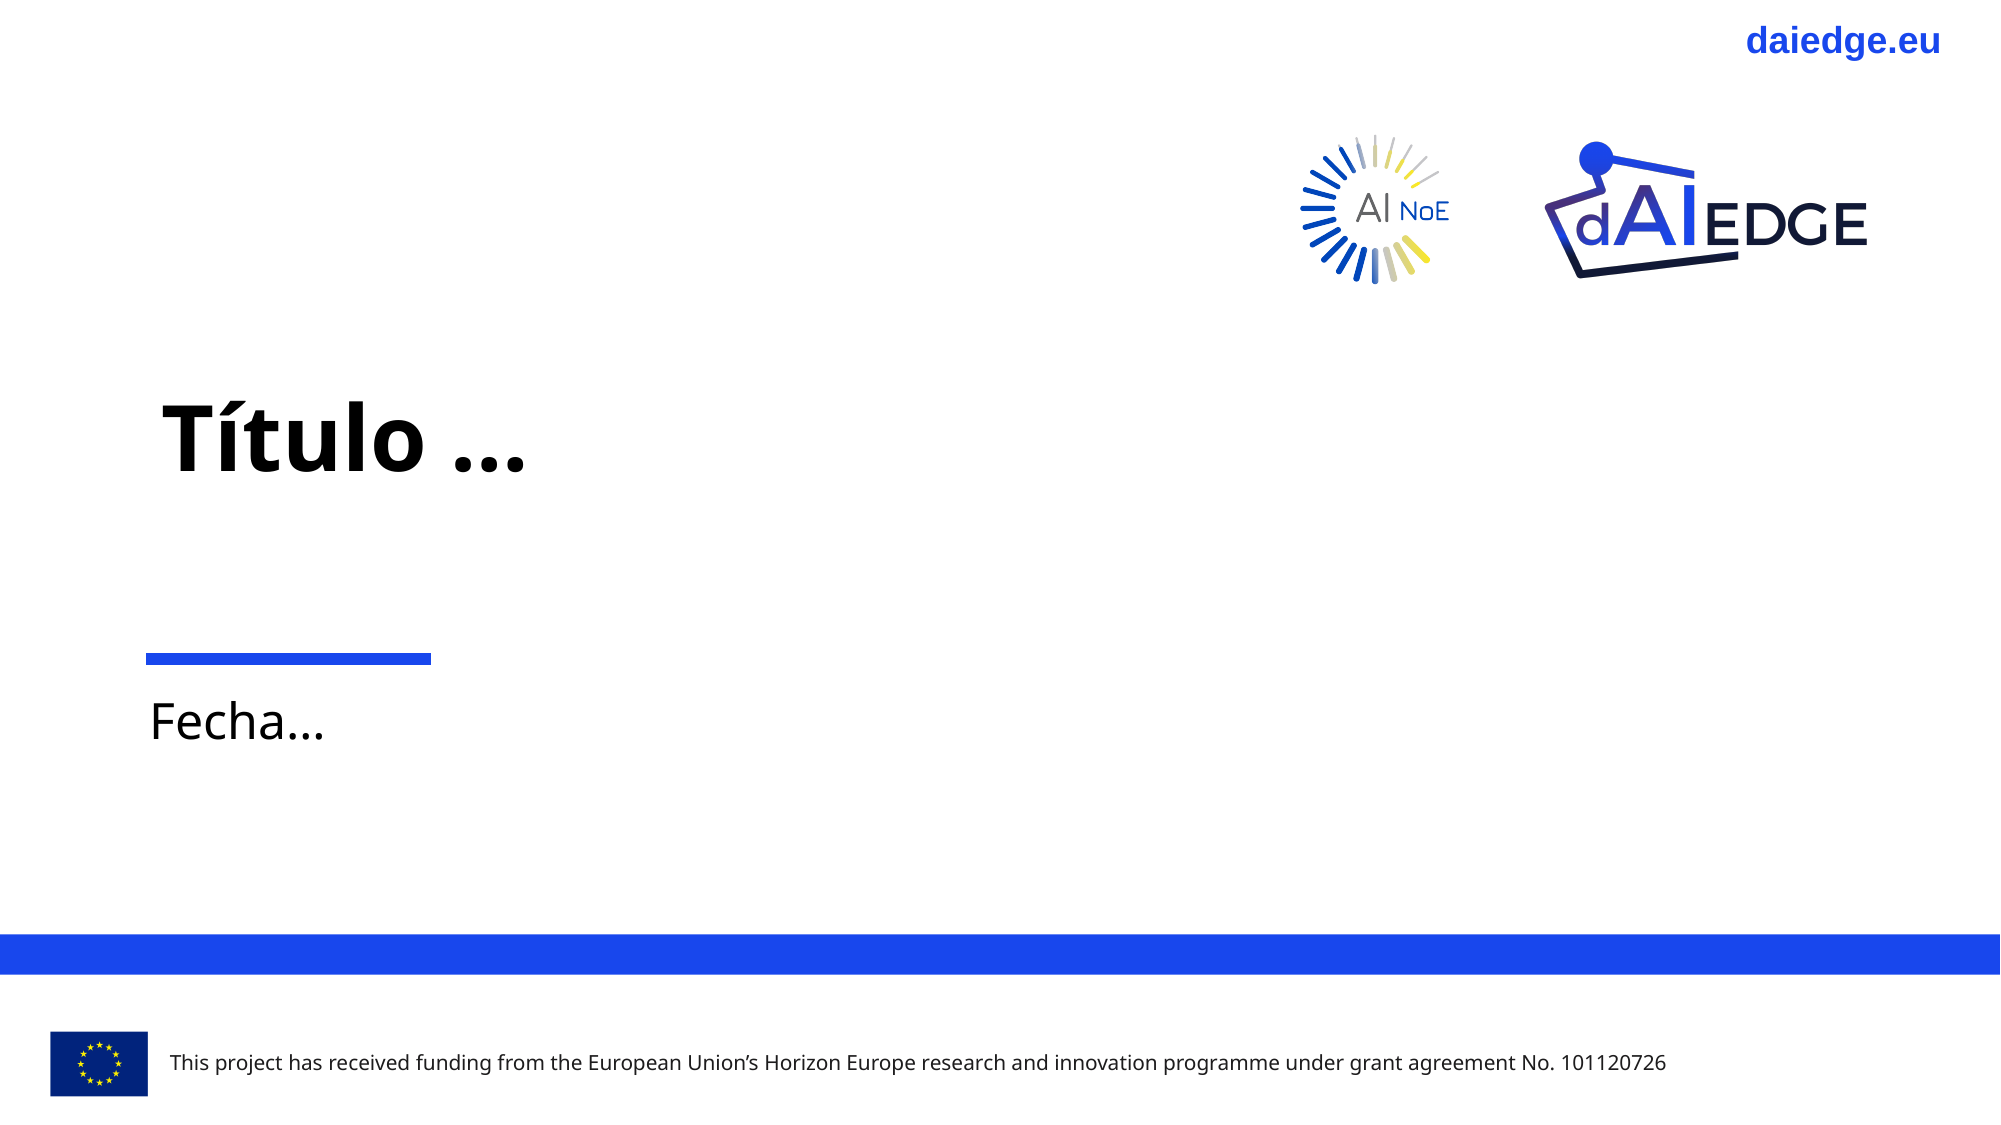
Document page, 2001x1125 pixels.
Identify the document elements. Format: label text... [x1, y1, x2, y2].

title Título … [146, 385, 1854, 630]
picture [1268, 104, 1485, 320]
picture [1534, 137, 1877, 285]
picture [46, 1028, 155, 1100]
text_box [146, 653, 431, 665]
text_box Fecha… [135, 688, 1842, 756]
